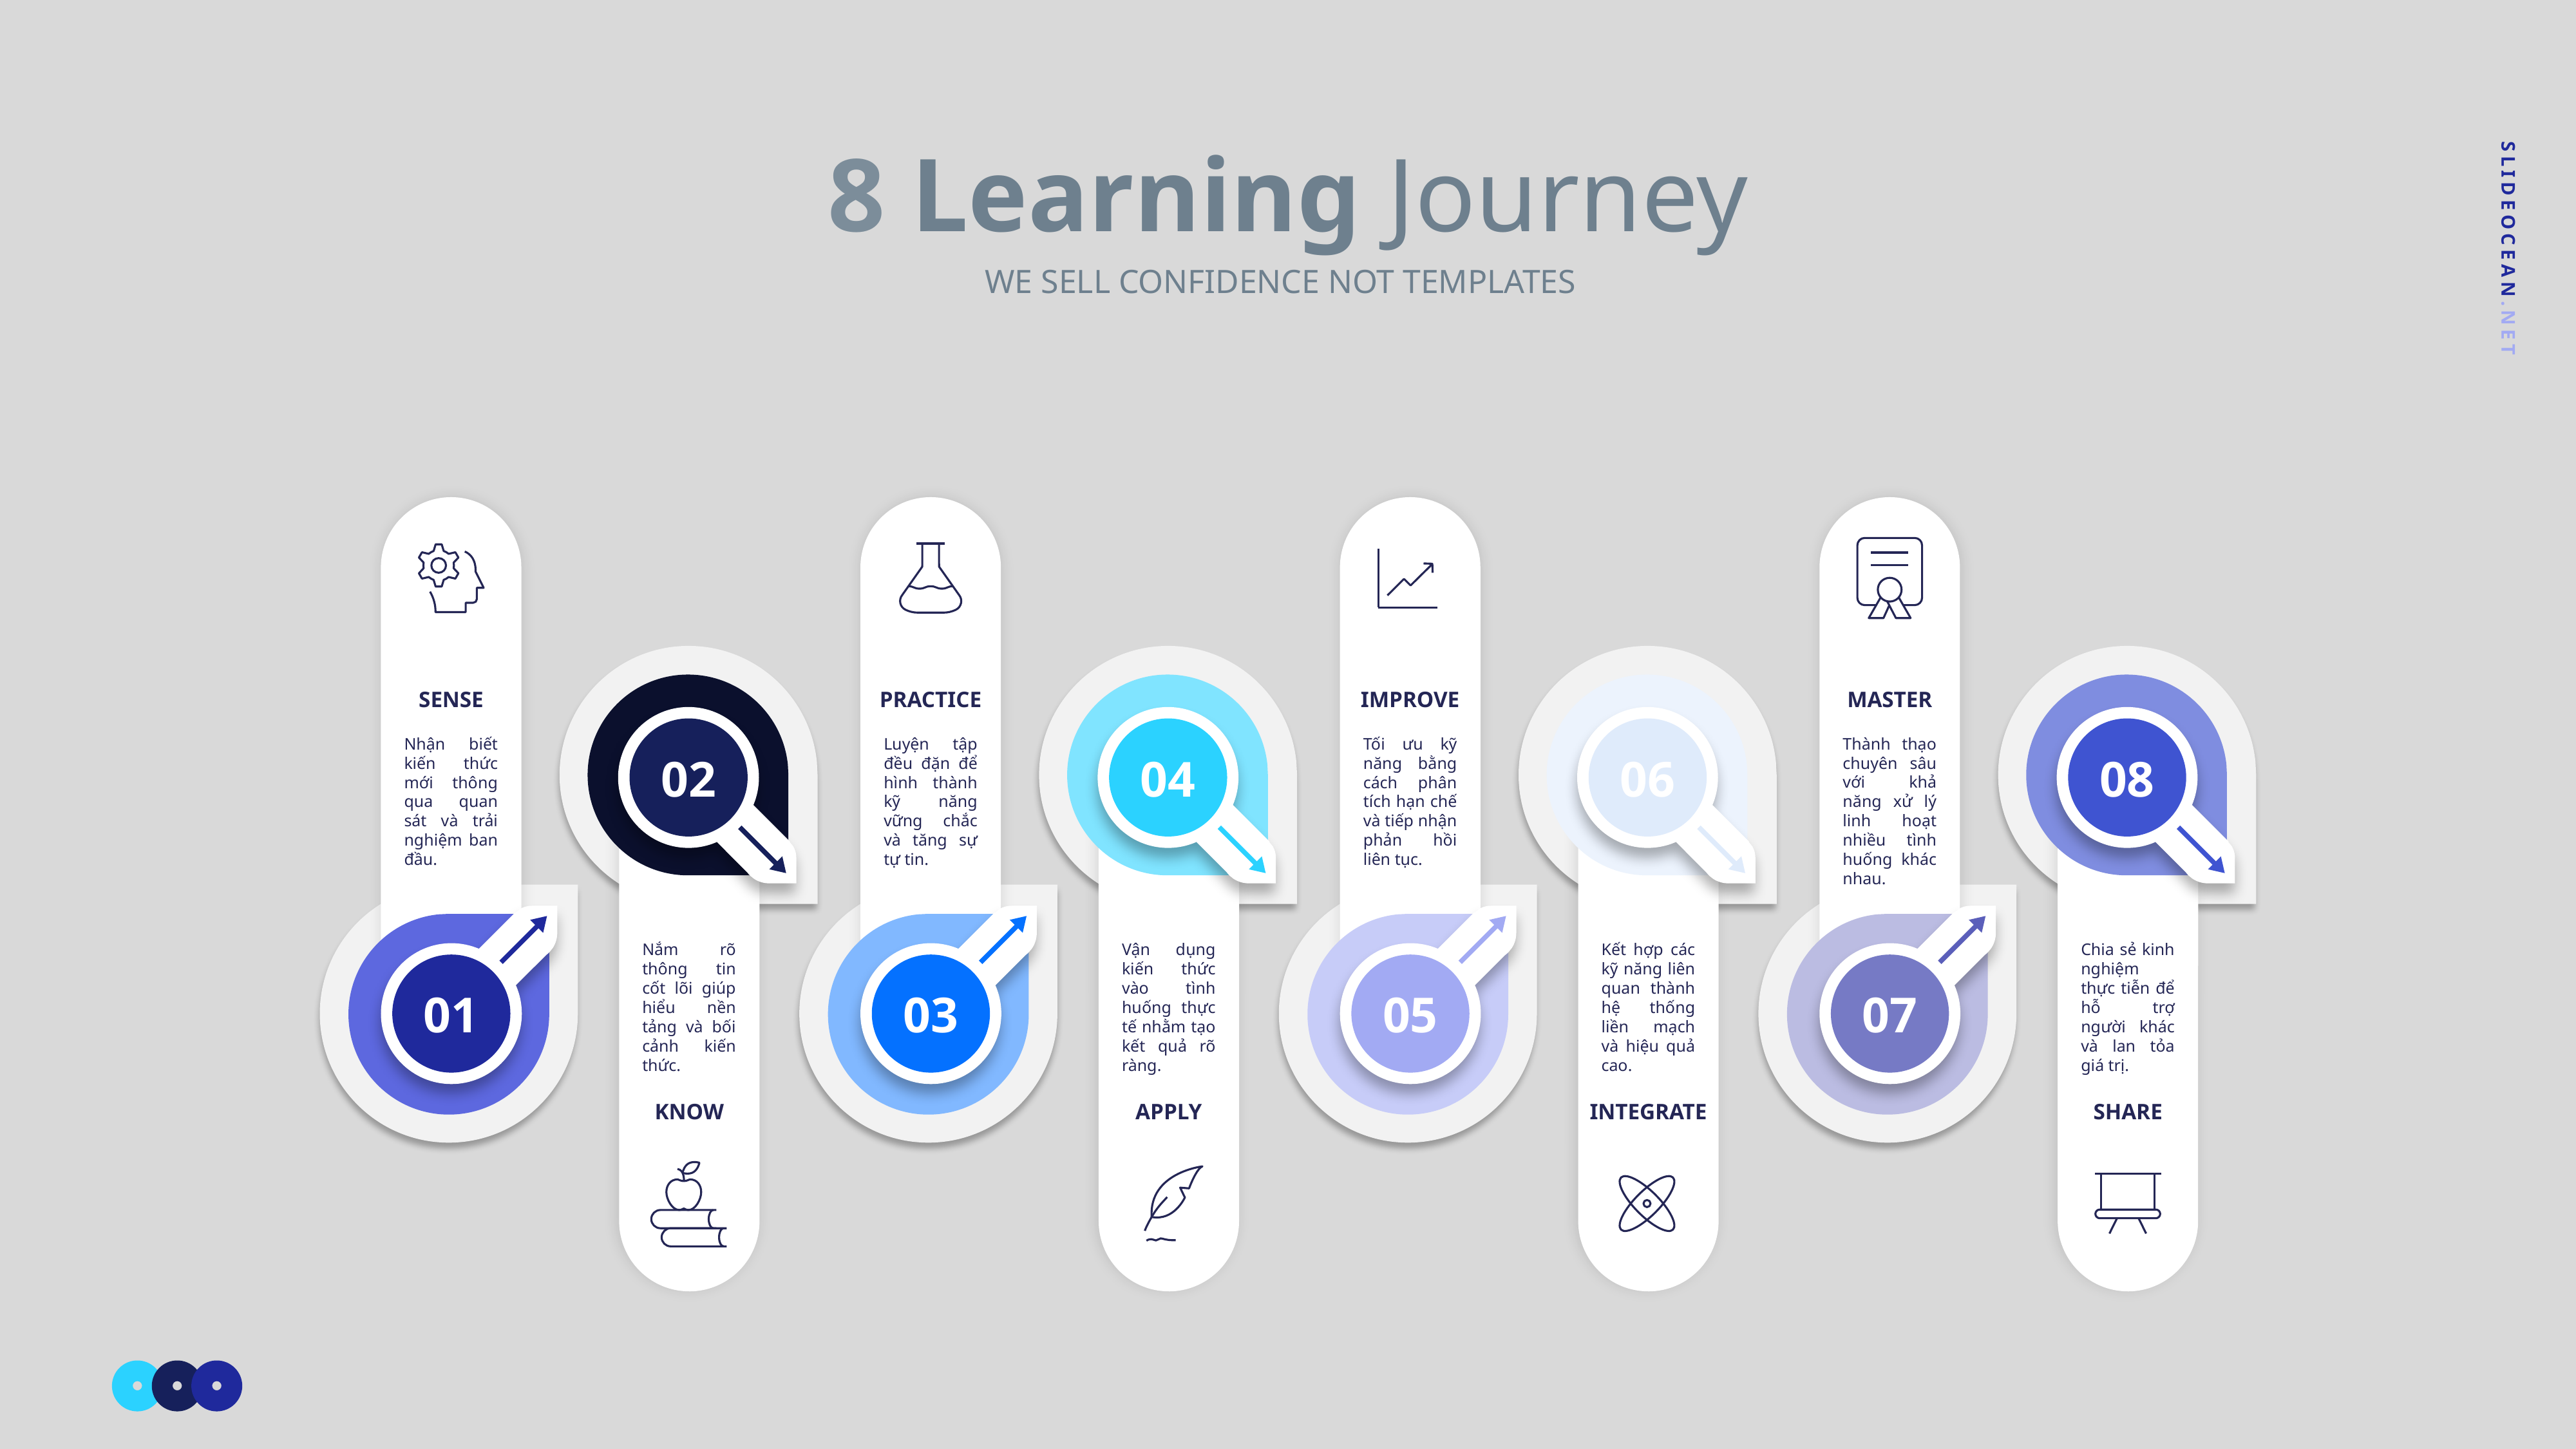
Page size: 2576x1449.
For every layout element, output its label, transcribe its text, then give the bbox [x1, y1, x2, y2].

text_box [380, 681, 522, 876]
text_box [1097, 706, 1276, 884]
text_box [1387, 563, 1433, 596]
text_box [2025, 673, 2202, 848]
text_box WE SELL CONFIDENCE NOT TEMPLATES [975, 256, 1586, 305]
text_box [1306, 939, 1481, 1116]
text_box [1066, 673, 1243, 848]
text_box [860, 905, 1037, 1084]
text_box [1819, 905, 1996, 1084]
text_box [1546, 673, 1722, 848]
text_box [859, 496, 1002, 939]
text_box 8 Learning Journey [818, 126, 1758, 257]
text_box [318, 883, 579, 1144]
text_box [380, 905, 558, 1084]
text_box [860, 681, 1001, 876]
text_box [1997, 645, 2257, 905]
text_box [1517, 645, 1778, 905]
text_box [1577, 884, 1720, 1293]
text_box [1340, 905, 1517, 1084]
text_box [2056, 884, 2199, 1293]
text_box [1577, 934, 1719, 1130]
text_box [1857, 538, 1922, 618]
text_box [1757, 883, 2018, 1144]
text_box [618, 934, 760, 1130]
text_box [1340, 681, 1481, 876]
text_box [347, 940, 522, 1116]
text_box [651, 1162, 727, 1247]
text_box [618, 706, 797, 884]
text_box [1278, 883, 1539, 1144]
text_box [1786, 940, 1961, 1116]
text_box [1577, 706, 1756, 884]
text_box [1818, 496, 1961, 940]
text_box [1097, 884, 1240, 1293]
text_box [1146, 1238, 1176, 1241]
text_box [900, 543, 961, 613]
text_box [586, 673, 763, 848]
text_box [618, 884, 761, 1293]
text_box [1620, 1176, 1674, 1231]
text_box [558, 645, 819, 905]
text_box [1098, 934, 1240, 1130]
text_box [827, 939, 1002, 1116]
text_box [1339, 496, 1482, 939]
text_box [1037, 645, 1298, 905]
text_box [1144, 1166, 1203, 1231]
text_box [379, 496, 523, 940]
text_box [419, 544, 484, 612]
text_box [1819, 681, 1960, 876]
text_box [2094, 1173, 2161, 1234]
text_box [798, 883, 1059, 1144]
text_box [2056, 706, 2235, 884]
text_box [2057, 934, 2199, 1130]
